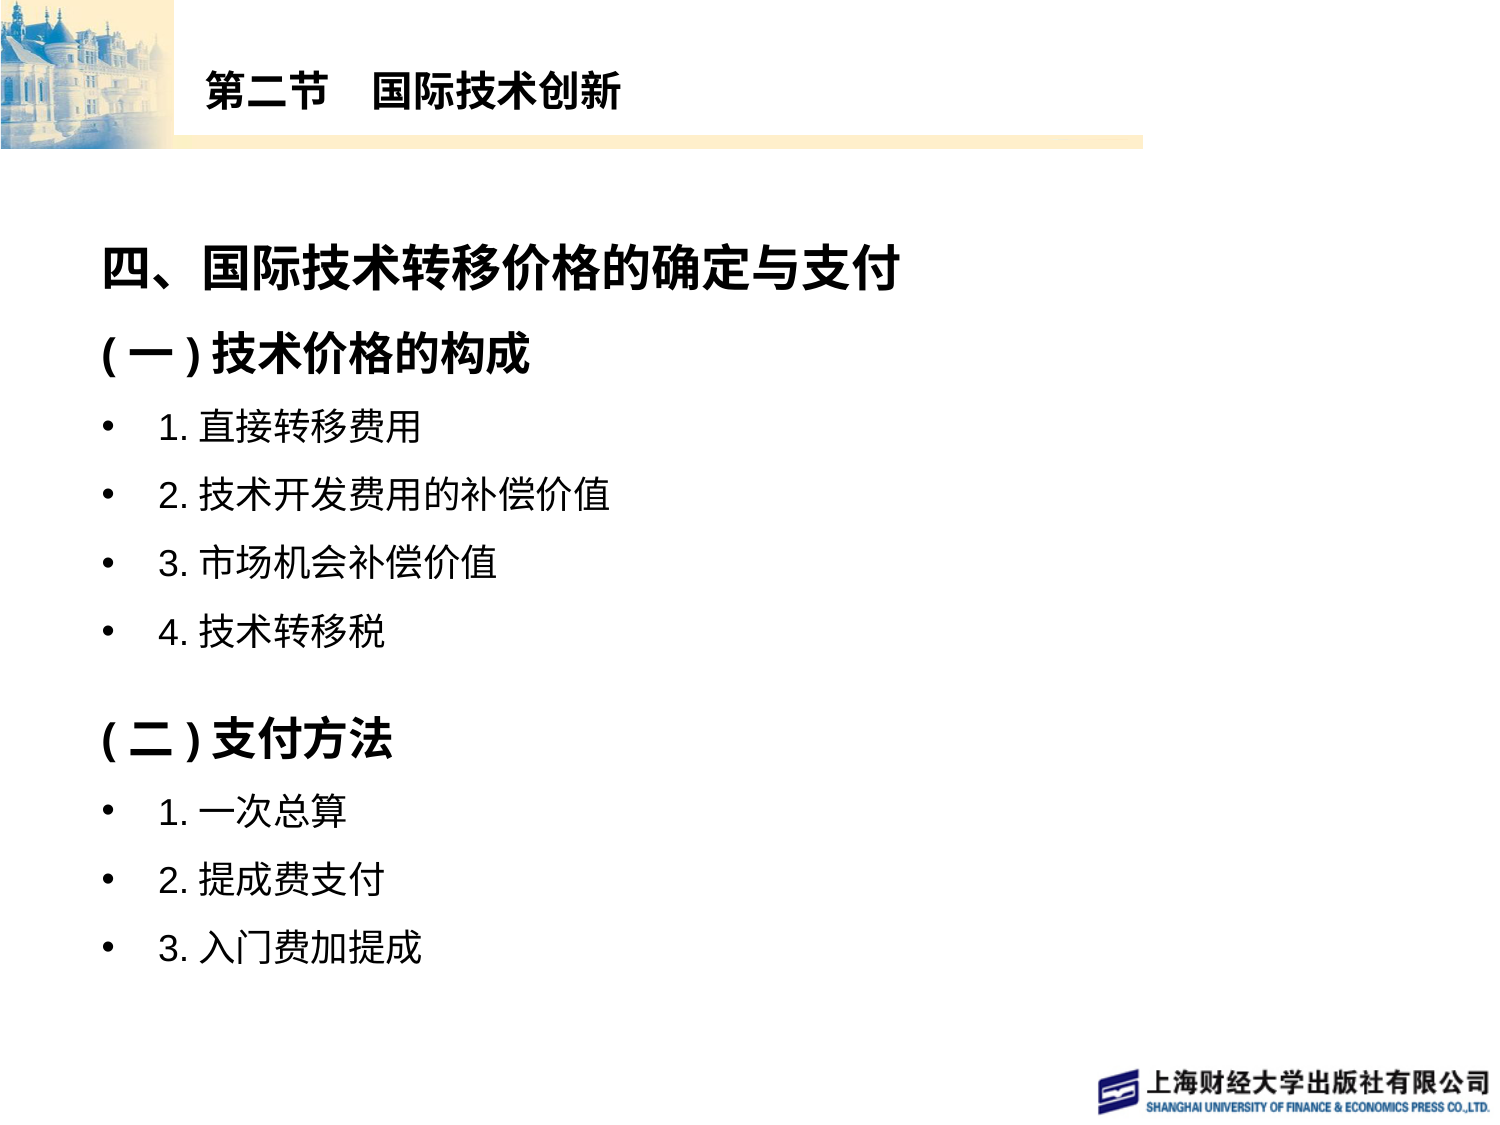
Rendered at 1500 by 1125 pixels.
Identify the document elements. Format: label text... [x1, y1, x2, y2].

picture [0, 0, 1143, 149]
list 四、国际技术转移价格的确定与支付 (一)技术价格的构成 1.直接转移费用 2.技术开发费用的补偿价值 3.市场机会补偿价值 4.技术转移税 (二)支付方法 1.一次总算 2.提成费支付 3.入门费加提成 [86, 207, 1425, 1071]
picture [1097, 1065, 1494, 1120]
title 第二节 国际技术创新 [189, 36, 1262, 143]
